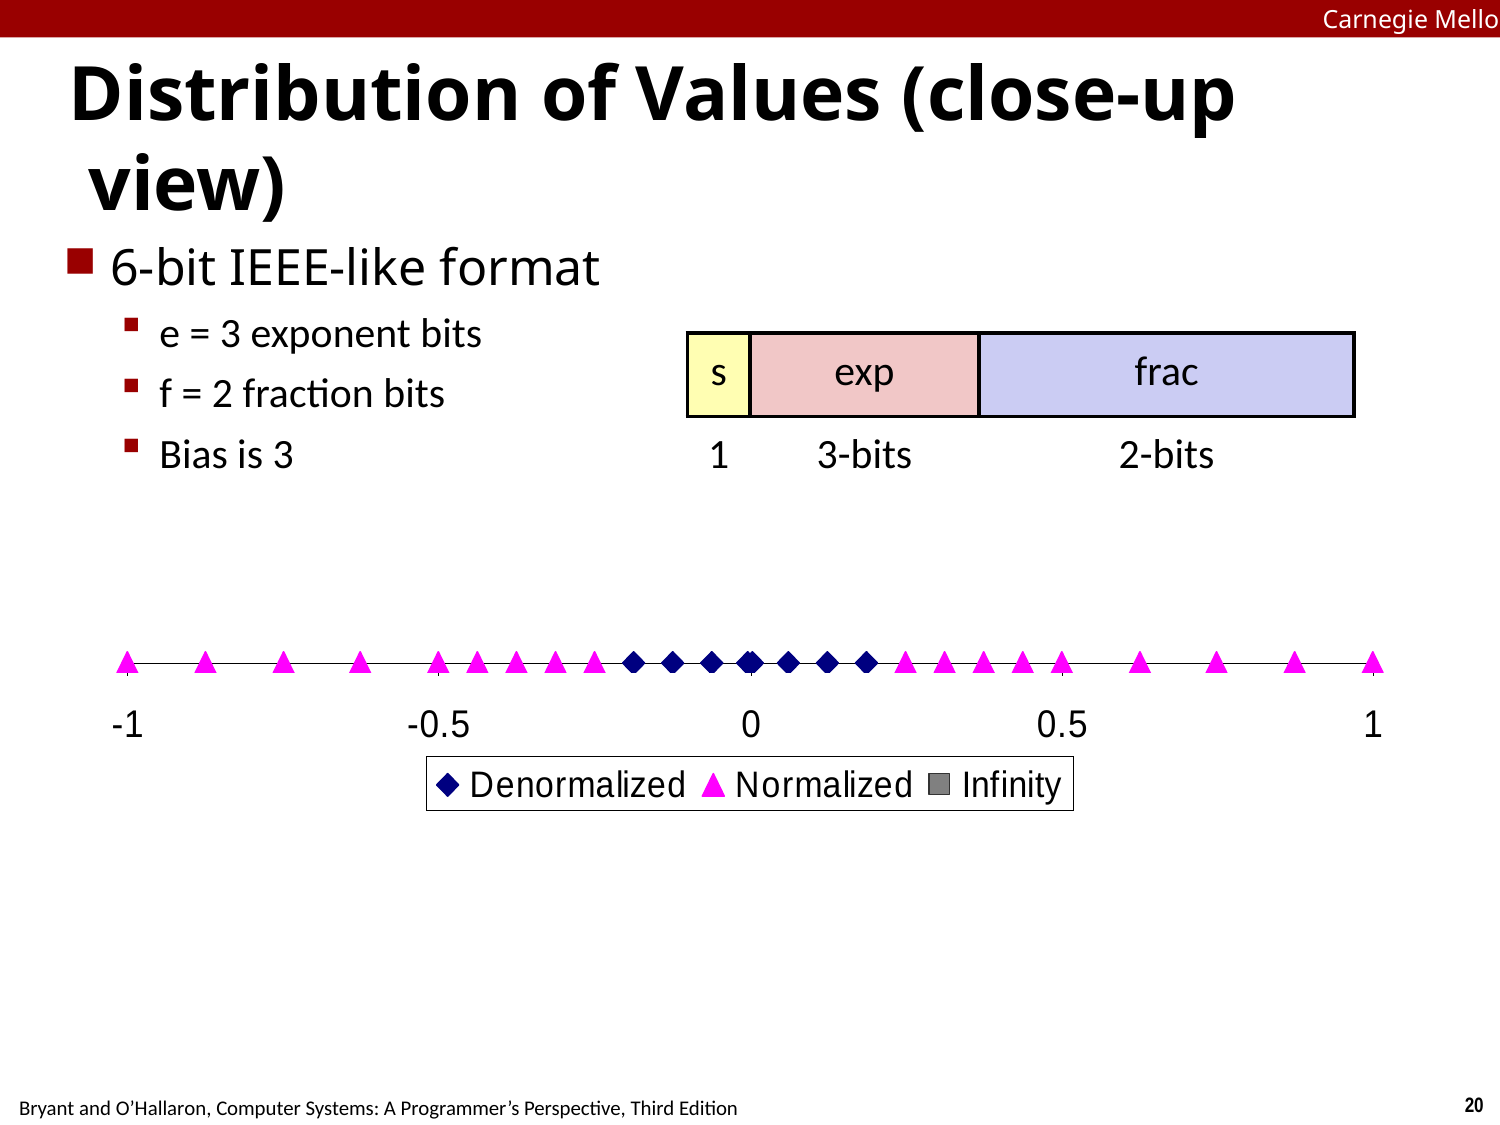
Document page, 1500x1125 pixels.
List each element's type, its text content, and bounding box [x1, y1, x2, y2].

list 6-bit IEEE-like format e = 3 exponent bits f = 2 fraction bits Bias is 3 [62, 228, 1438, 646]
table_cell 1 [688, 418, 750, 500]
table_cell 3-bits [750, 418, 979, 500]
text_box [0, 0, 1500, 38]
table_header frac [981, 335, 1352, 415]
table_cell 2-bits [979, 418, 1354, 500]
list 6-bit IEEE-like format e = 3 exponent bits f = 2 fraction bits Bias is 3 [62, 830, 1438, 1122]
table_header s [689, 335, 748, 415]
table_header exp [752, 335, 977, 415]
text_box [66, 643, 1435, 826]
title Distribution of Values (close-up view) [62, 41, 1438, 228]
text_box Carnegie Mellon [1322, 3, 1500, 33]
